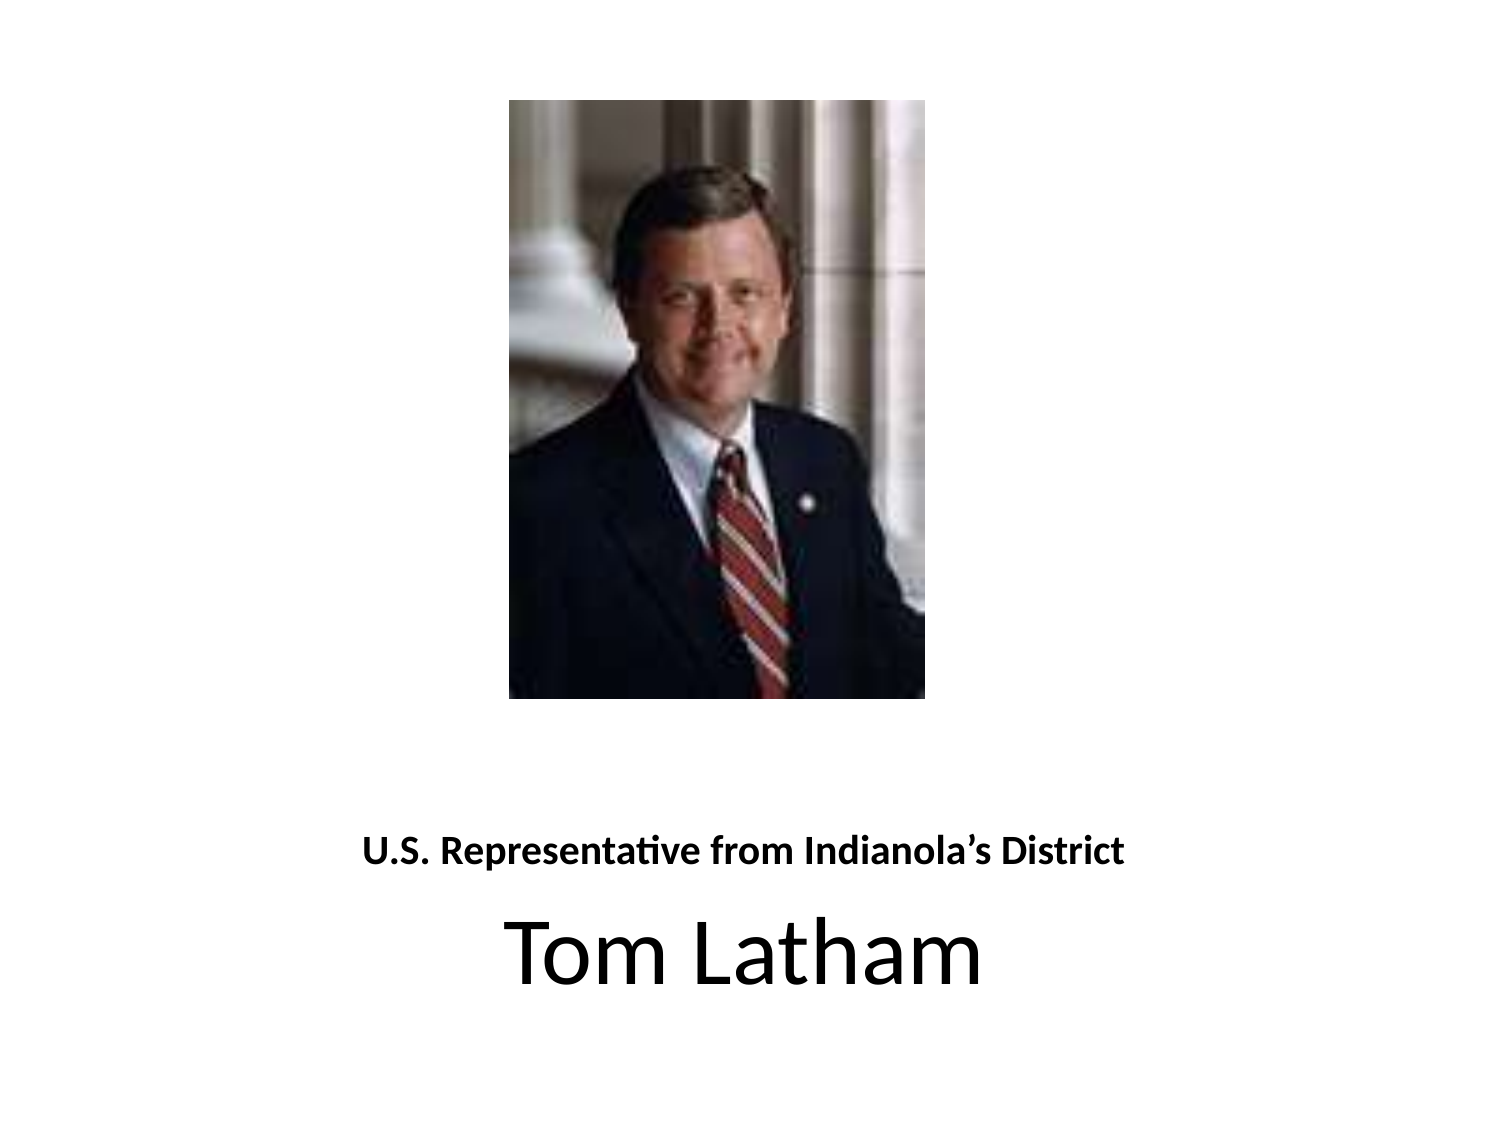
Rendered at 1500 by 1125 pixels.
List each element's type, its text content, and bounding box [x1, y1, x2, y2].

title U.S. Representative from Indianola’s District [294, 787, 1194, 880]
picture [509, 100, 926, 700]
list Tom Latham [294, 880, 1194, 1013]
